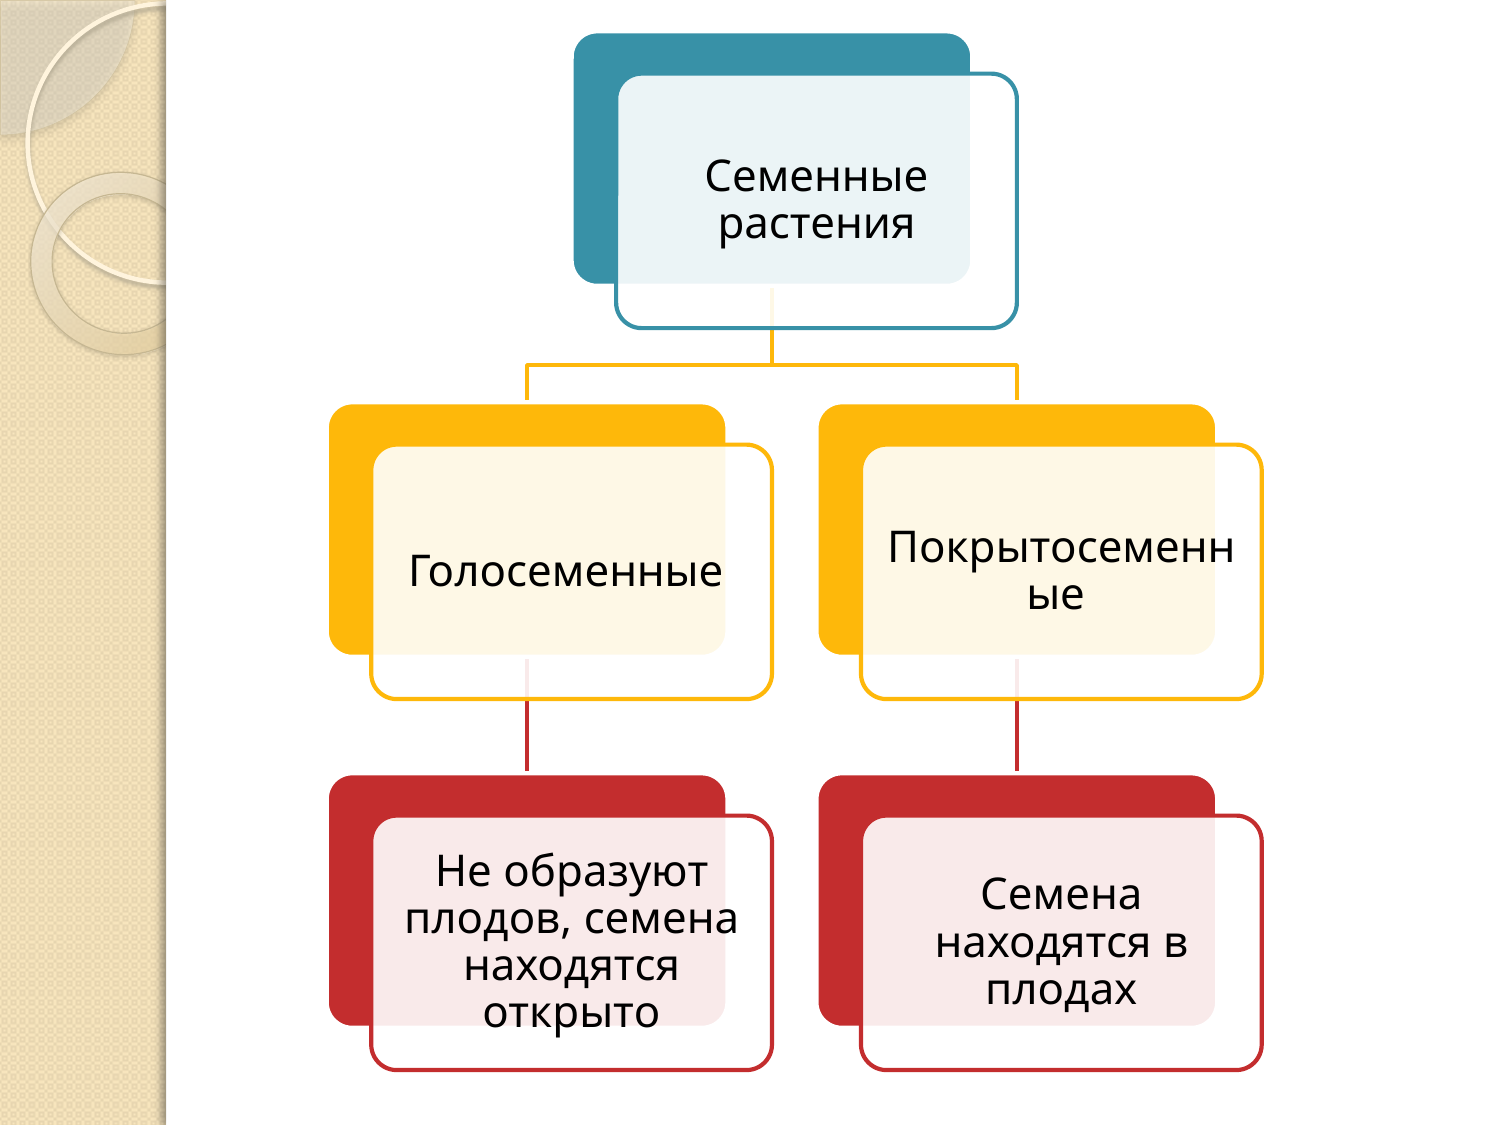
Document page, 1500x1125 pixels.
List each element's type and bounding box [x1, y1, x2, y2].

list [88, 30, 1500, 1071]
